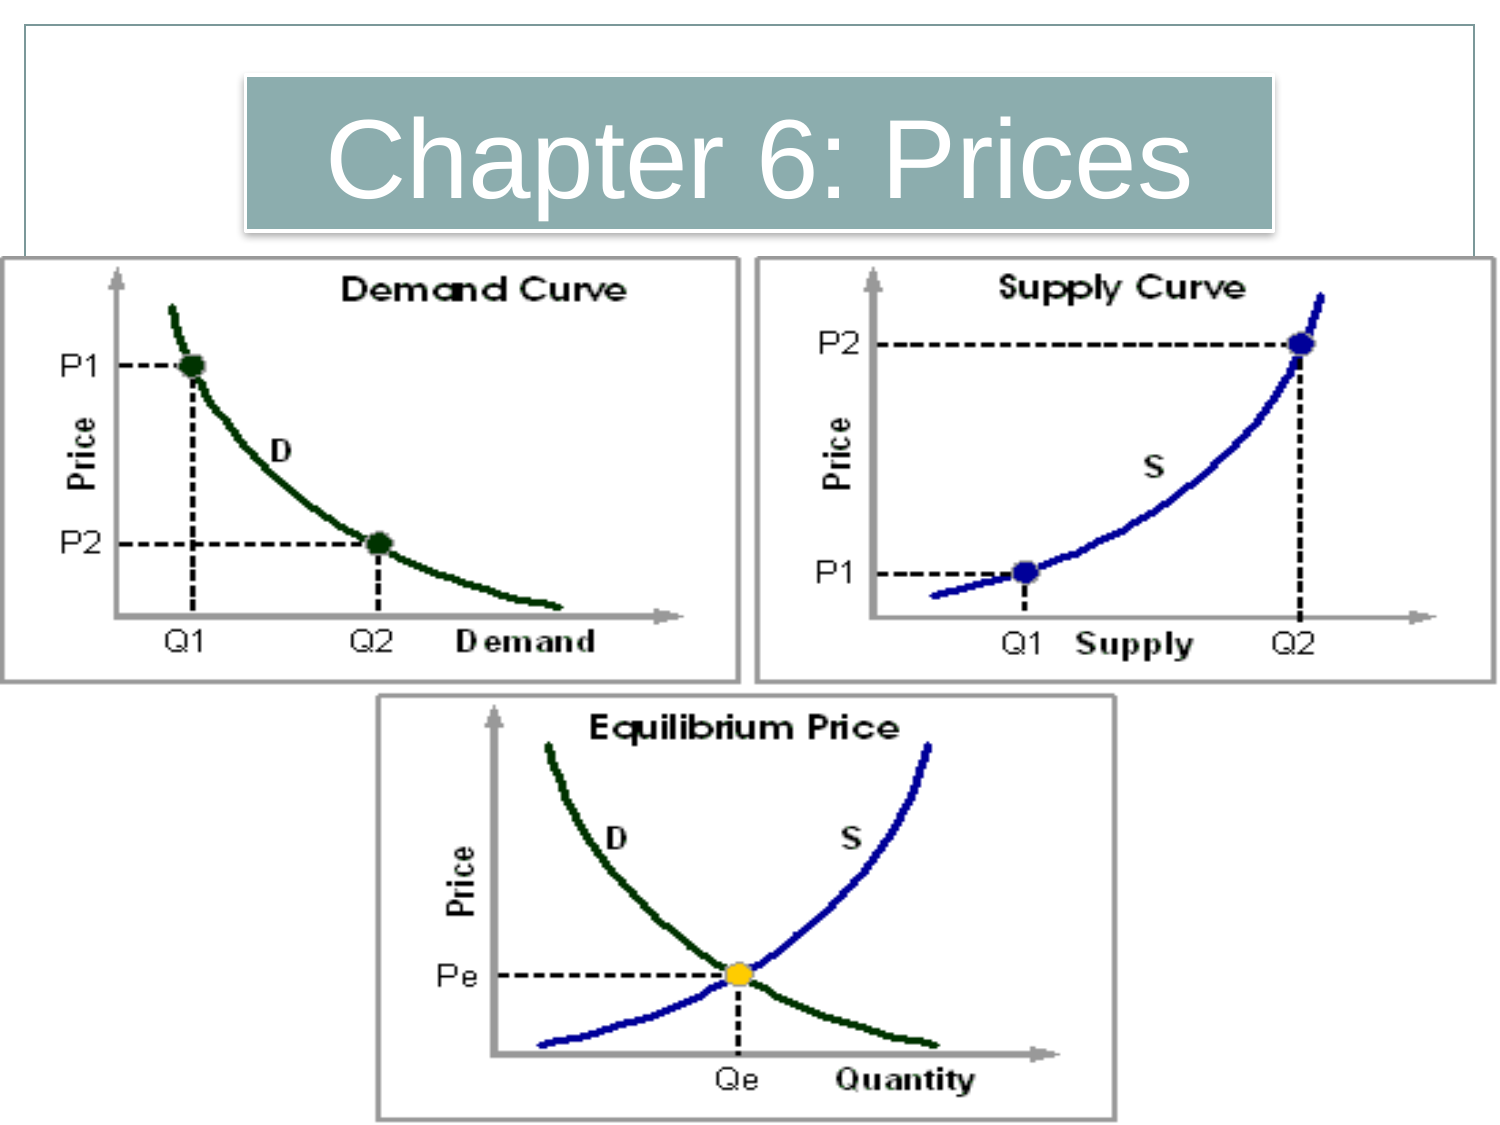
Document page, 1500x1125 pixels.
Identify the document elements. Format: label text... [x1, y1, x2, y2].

picture [0, 256, 1500, 1125]
text_box Chapter 6: Prices [244, 73, 1275, 233]
